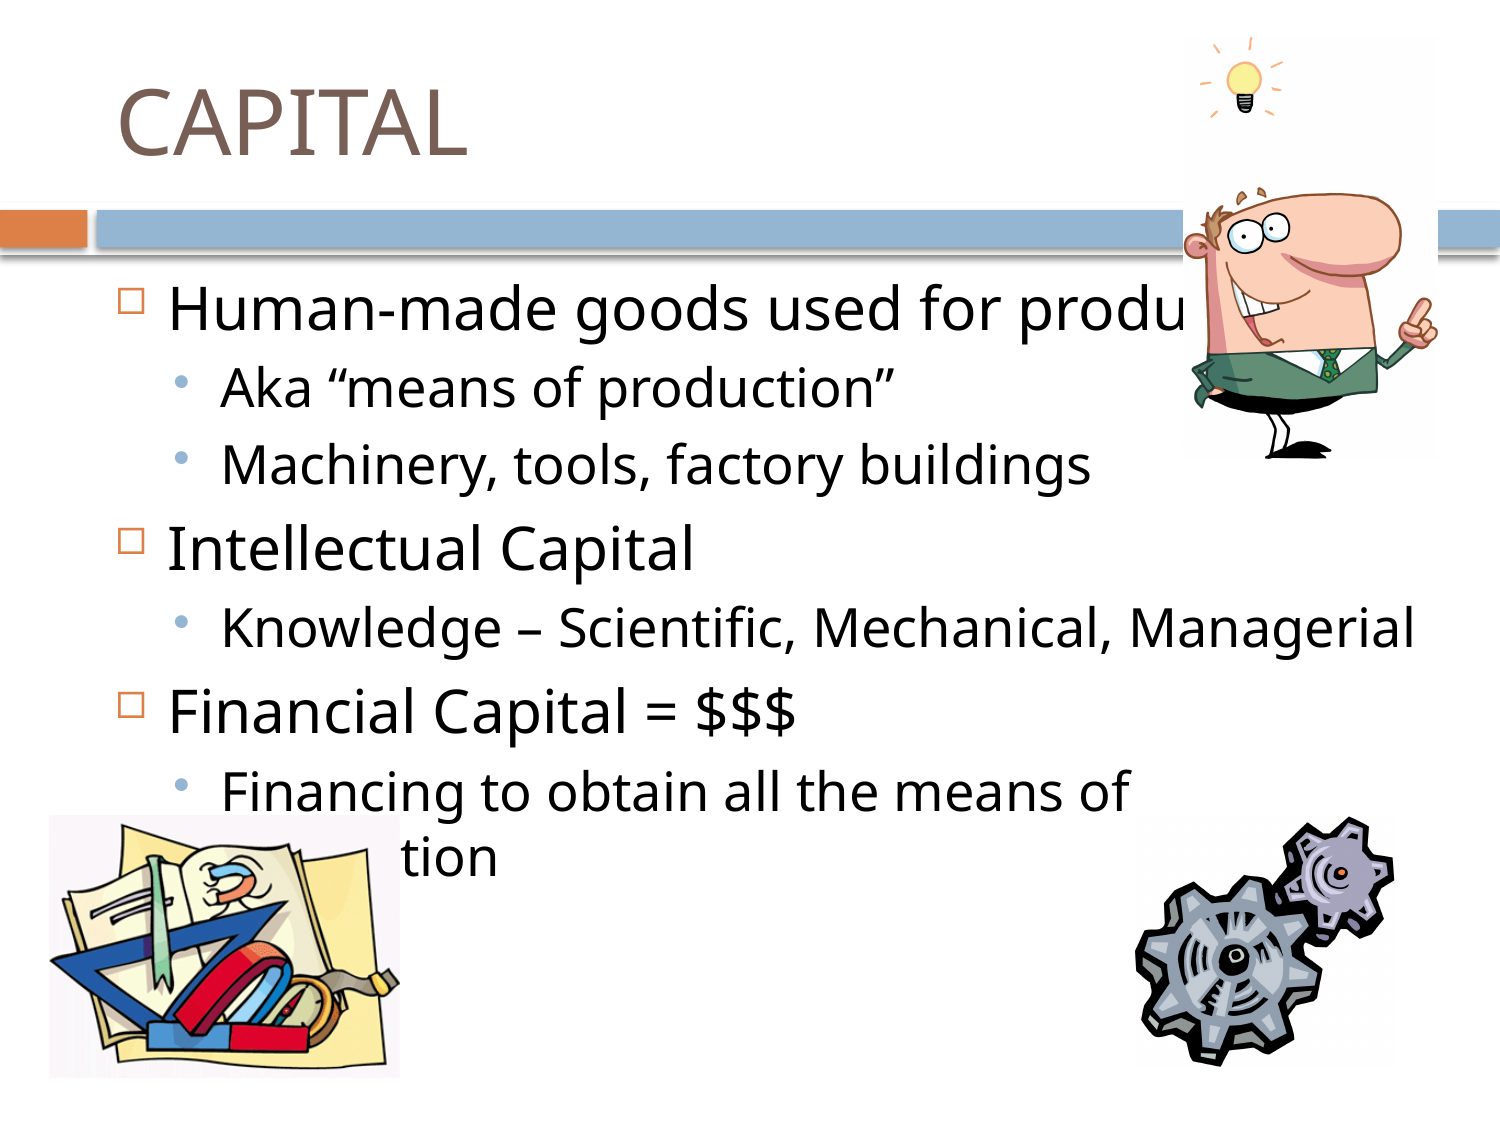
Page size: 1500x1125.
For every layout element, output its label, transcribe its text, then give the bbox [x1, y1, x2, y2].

picture [1183, 37, 1439, 459]
title CAPITAL [100, 37, 1182, 200]
picture [1133, 815, 1395, 1068]
picture [49, 815, 400, 1079]
list Human-made goods used for production Aka “means of production” Machinery, tools, factory buildings Intellectual Capital Knowledge – Scientific, Mechanical, Managerial Financial Capital = $$$ Financing to obtain all the means of production [100, 262, 1438, 1000]
